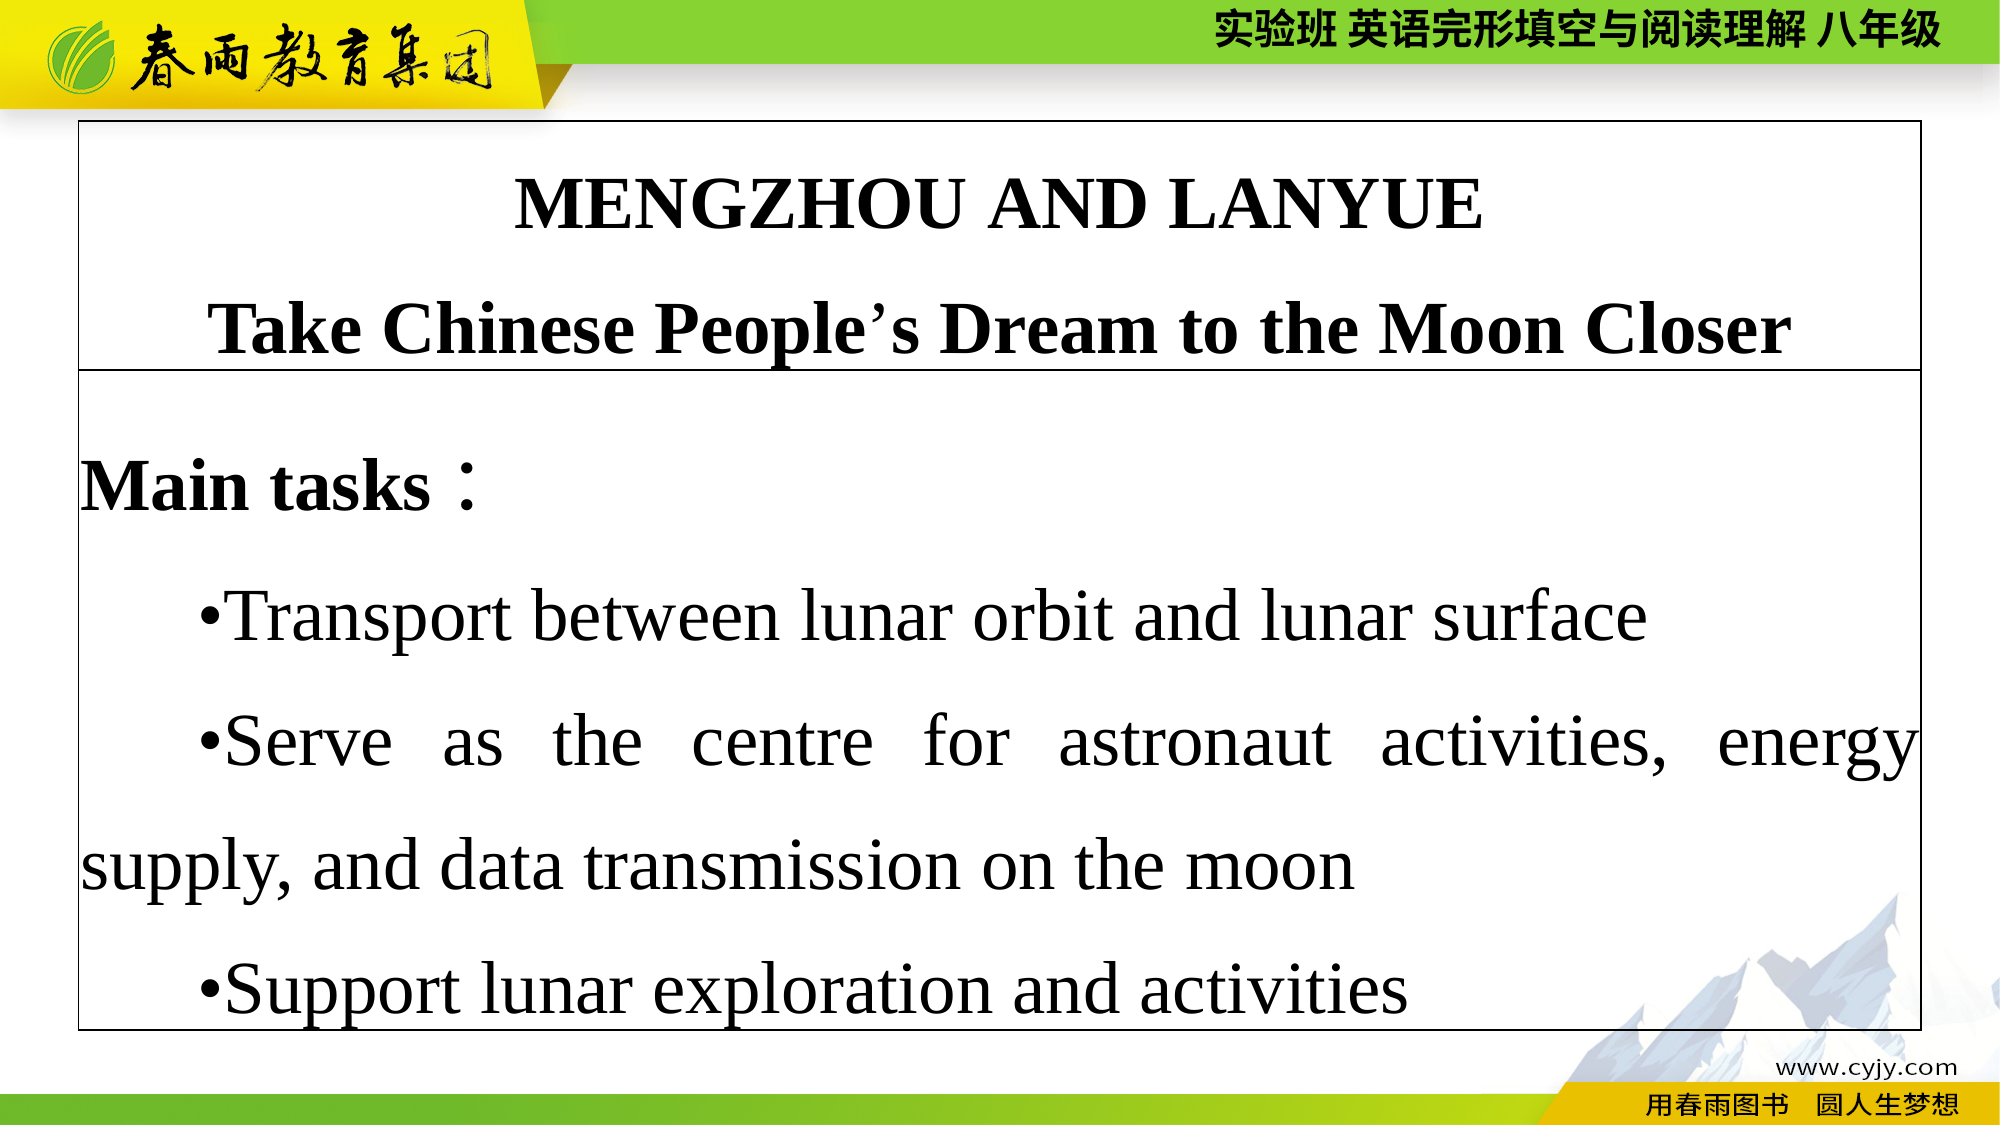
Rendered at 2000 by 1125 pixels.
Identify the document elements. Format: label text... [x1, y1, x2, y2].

table_cell Main tasks： •Transport between lunar orbit and lunar surface •Serve as the centre for astronaut activities, energy supply, and data transmission on the moon •Support lunar exploration and activities [79, 371, 1920, 1029]
table_header MENGZHOU AND LANYUE Take Chinese People’s Dream to the Moon Closer [79, 122, 1920, 369]
picture [0, 0, 2000, 1125]
